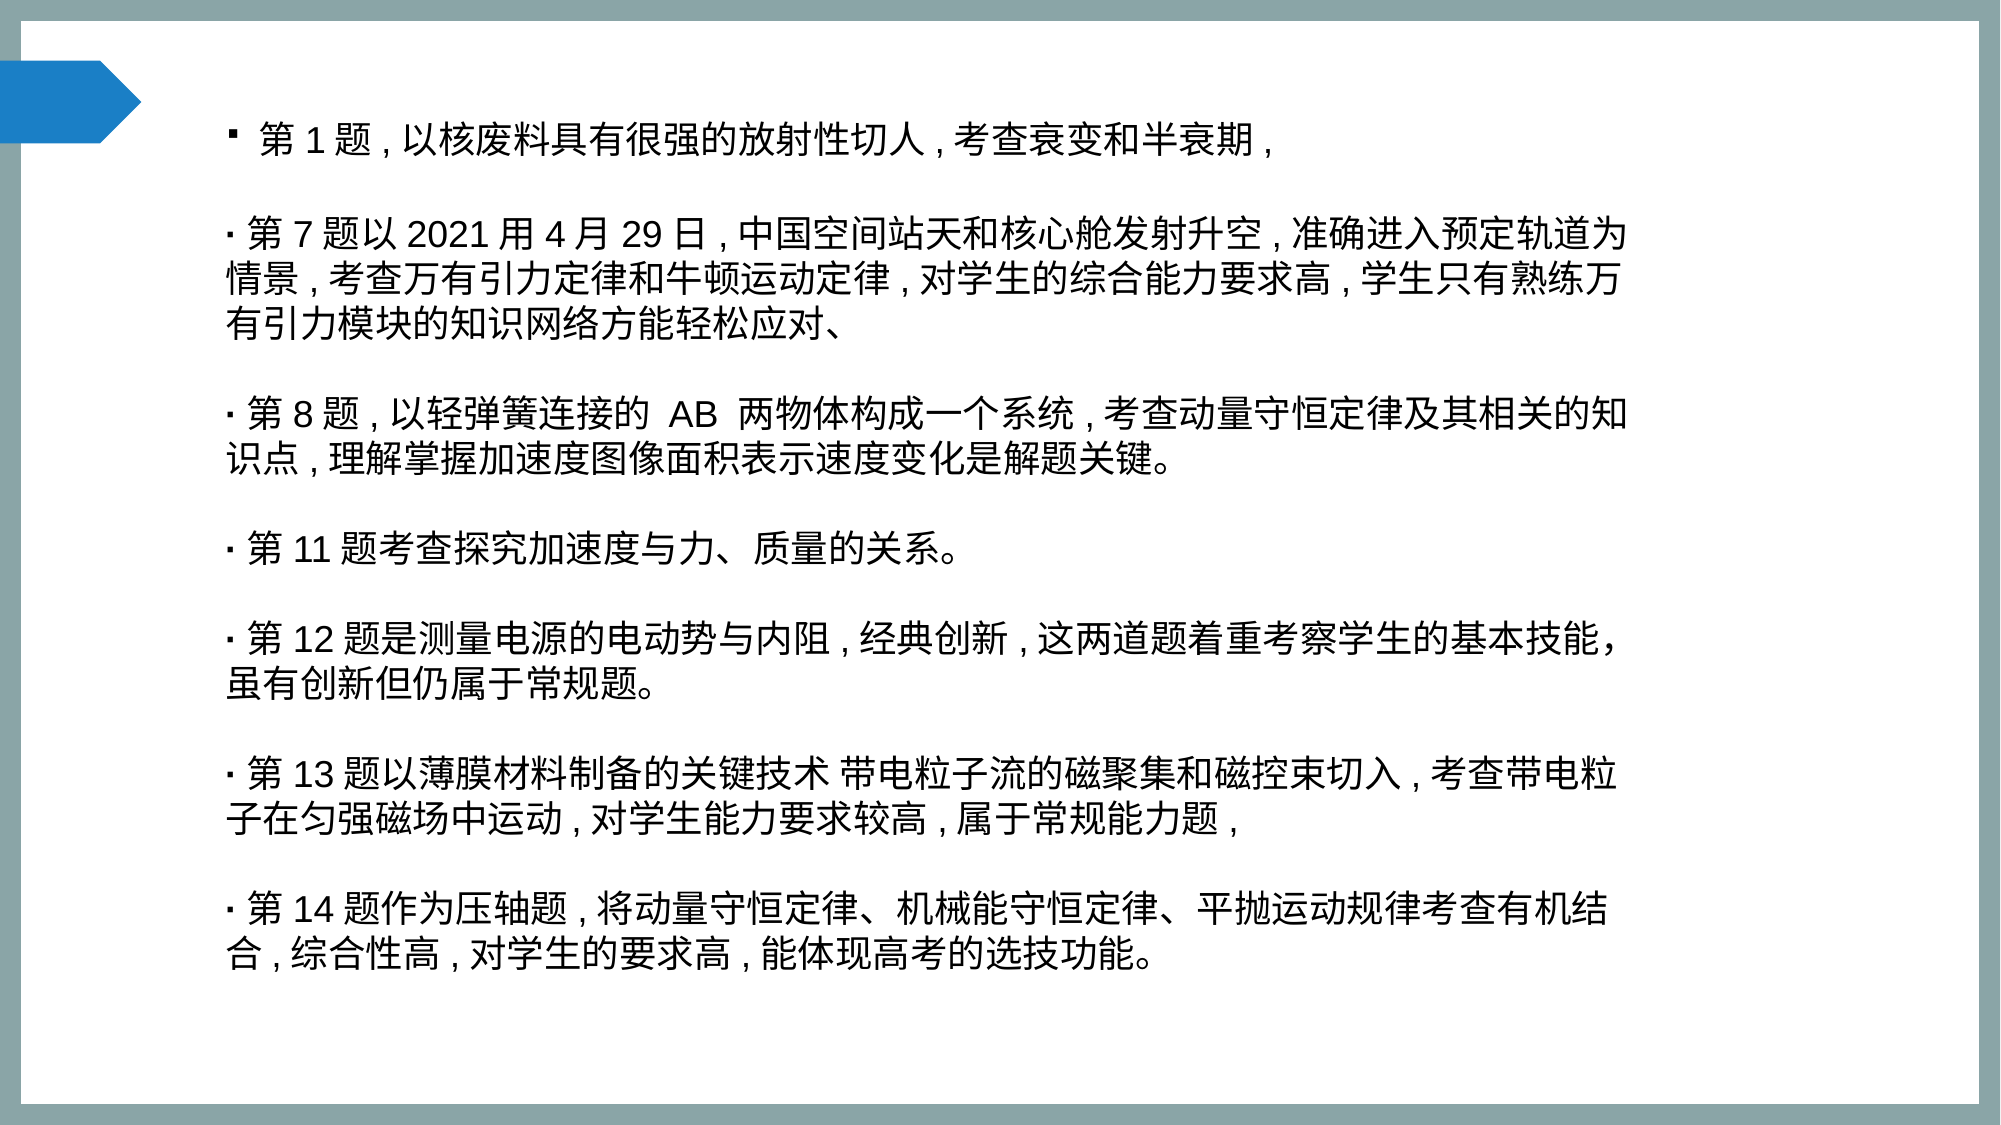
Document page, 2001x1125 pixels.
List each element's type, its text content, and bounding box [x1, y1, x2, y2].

text_box ·第1题,以核废料具有很强的放射性切人,考查衰变和半衰期, ·第7题以2021用4月29日,中国空间站天和核心舱发射升空,准确进入预定轨道为情景,考查万有引力定律和牛顿运动定律,对学生的综合能力要求高,学生只有熟练万有引力模块的知识网络方能轻松应对、 ·第8题,以轻弹簧连接的 AB 两物体构成一个系统,考查动量守恒定律及其相关的知识点,理解掌握加速度图像面积表示速度变化是解题关键。 ·第11题考查探究加速度与力、质量的关系。 ·第12题是测量电源的电动势与内阻,经典创新,这两道题着重考察学生的基本技能，虽有创新但仍属于常规题。 ·第13题以薄膜材料制备的关键技术 带电粒子流的磁聚集和磁控束切入,考查带电粒子在匀强磁场中运动,对学生能力要求较高,属于常规能力题, ·第14题作为压轴题,将动量守恒定律、机械能守恒定律、平抛运动规律考查有机结合,综合性高,对学生的要求高,能体现高考的选技功能。 [210, 87, 1648, 983]
